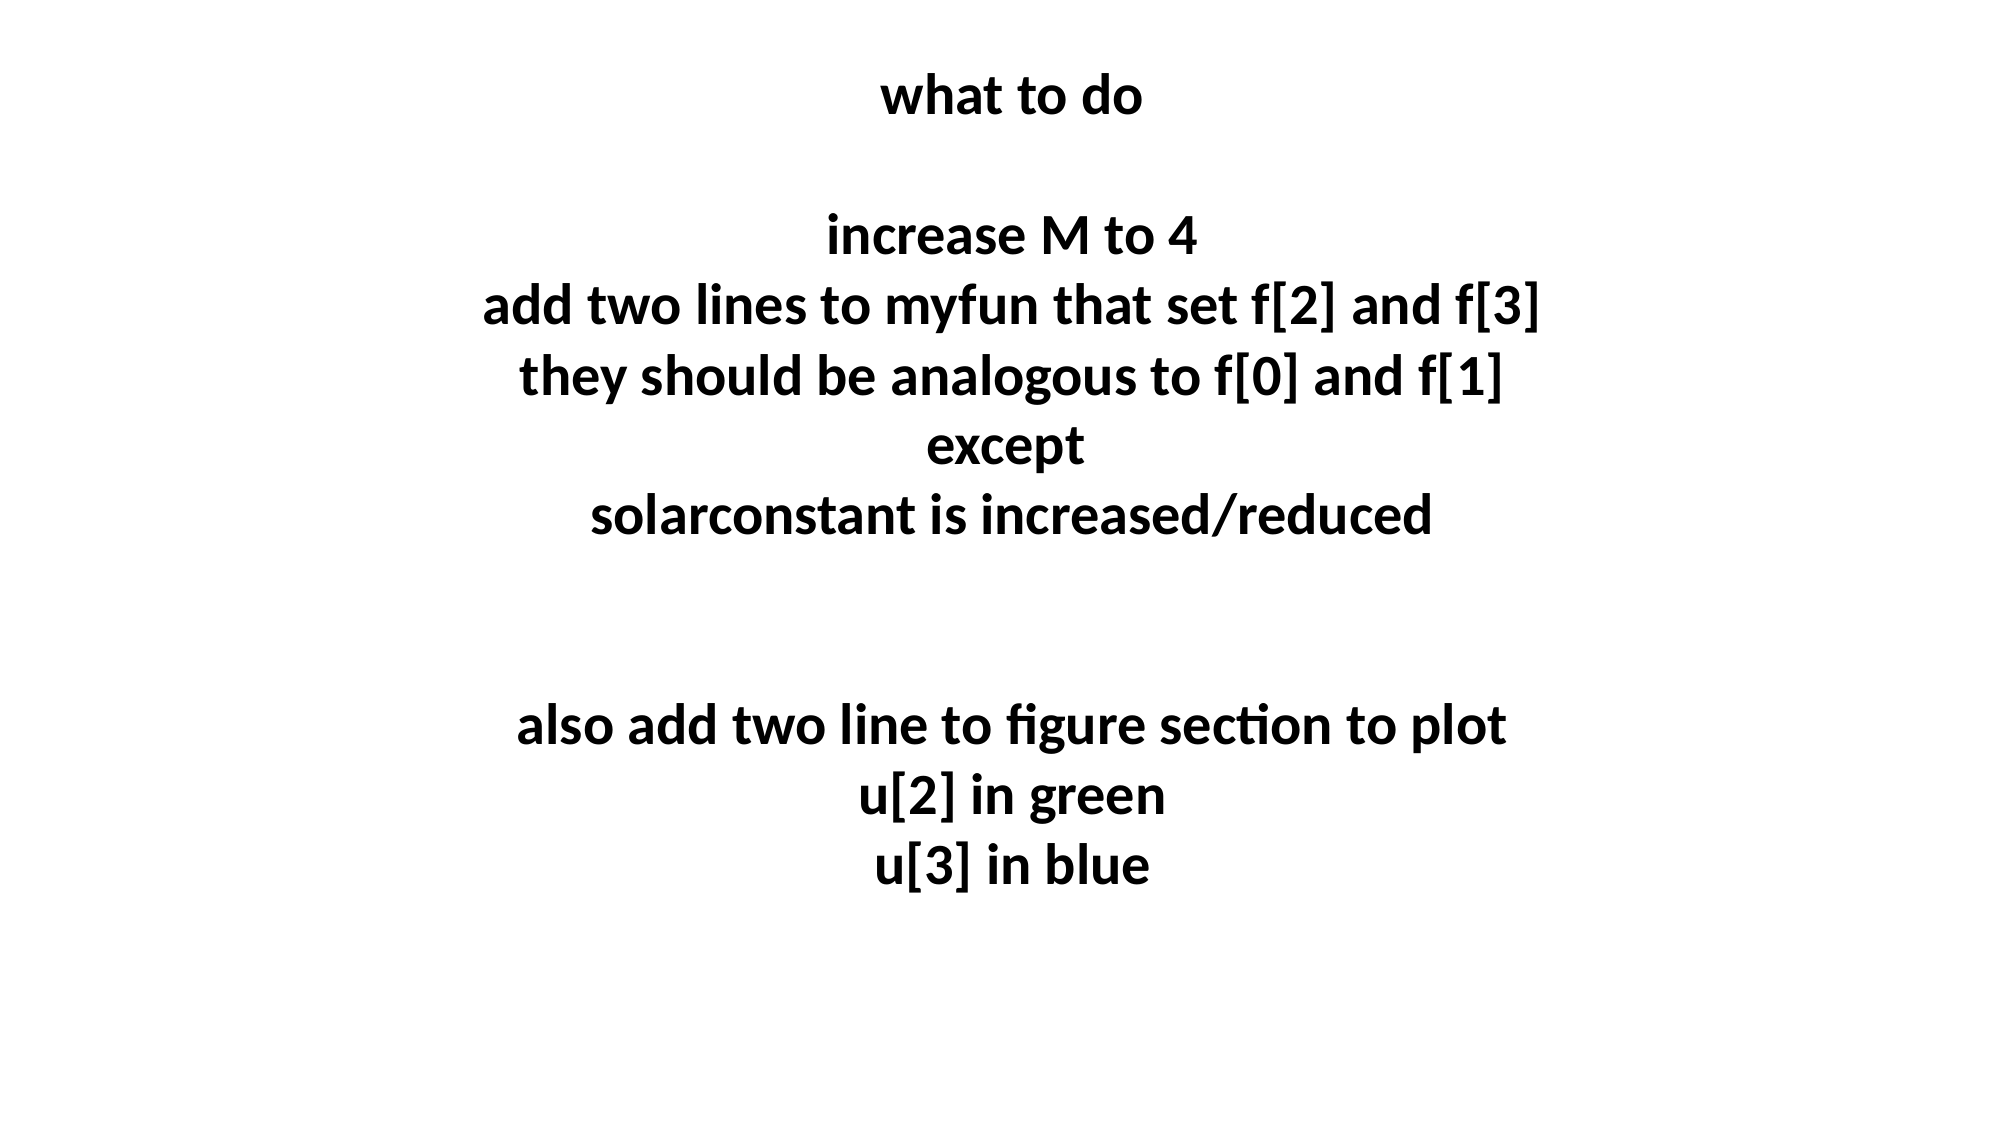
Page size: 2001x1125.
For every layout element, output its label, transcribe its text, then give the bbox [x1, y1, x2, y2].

text_box what to do increase M to 4 add two lines to myfun that set f[2] and f[3] they should be analogous to f[0] and f[1] except solarconstant is increased/reduced also add two line to figure section to plot u[2] in green u[3] in blue [126, 49, 1898, 1044]
